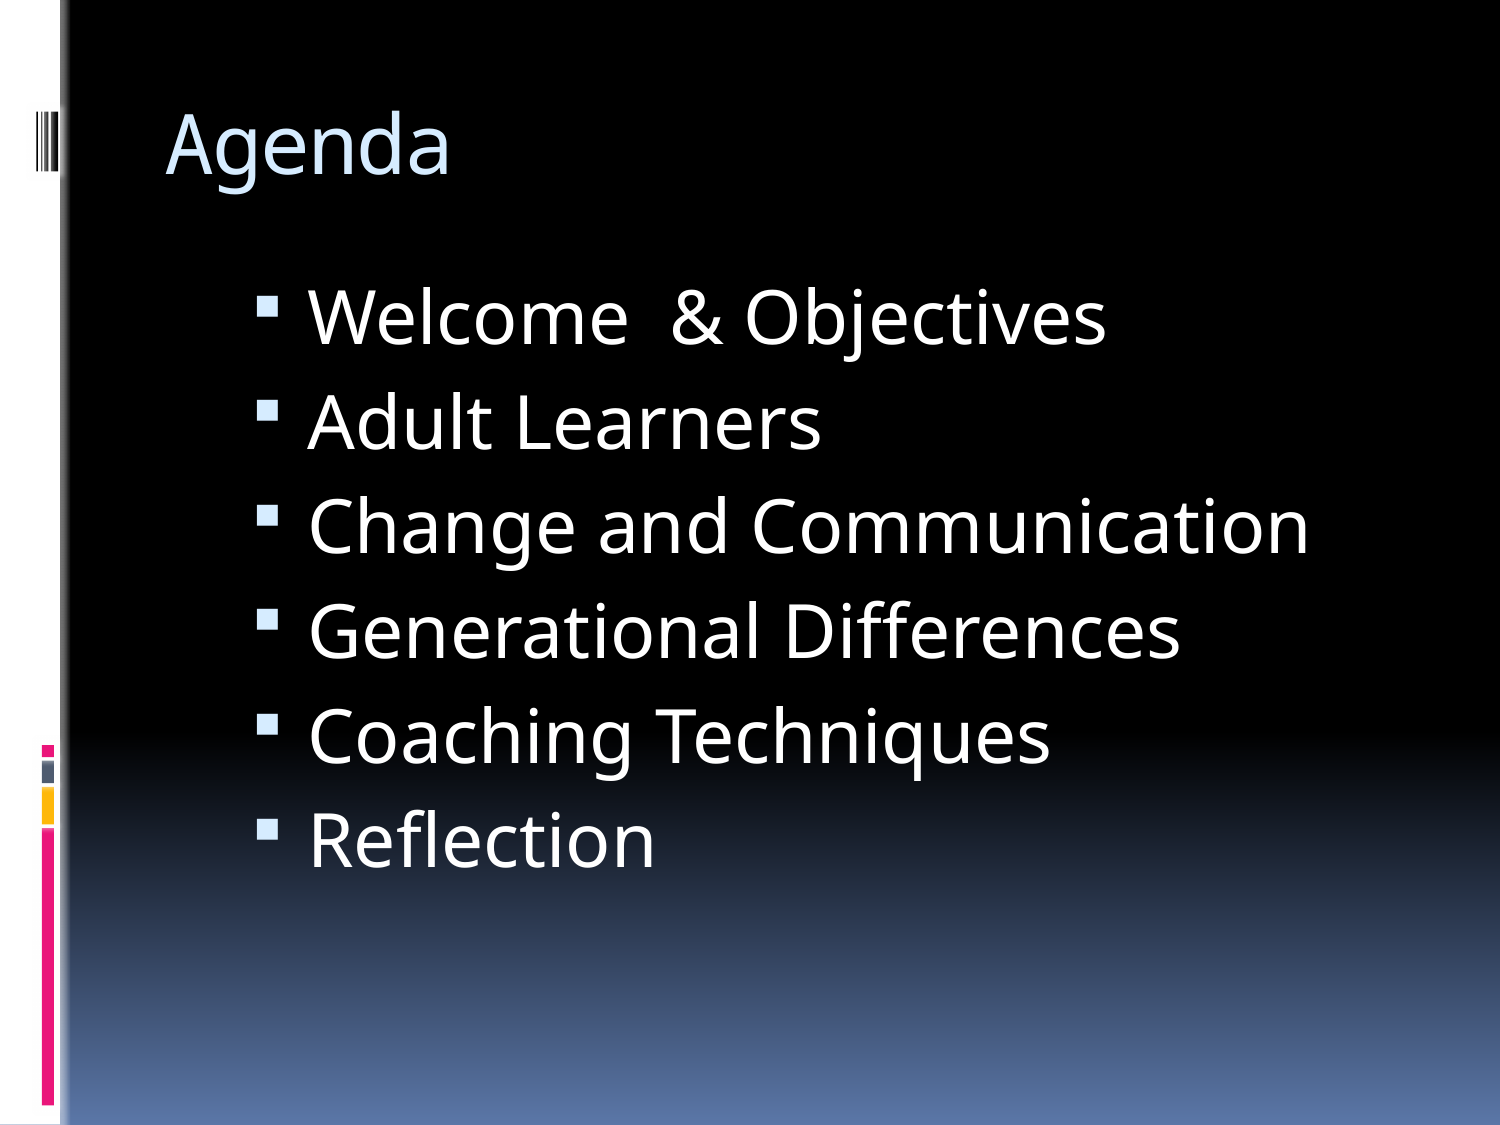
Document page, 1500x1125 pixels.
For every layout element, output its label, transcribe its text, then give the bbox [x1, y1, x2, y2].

title Agenda [150, 83, 1425, 234]
list Welcome & Objectives Adult Learners Change and Communication Generational Differences Coaching Techniques Reflection [225, 262, 1475, 975]
